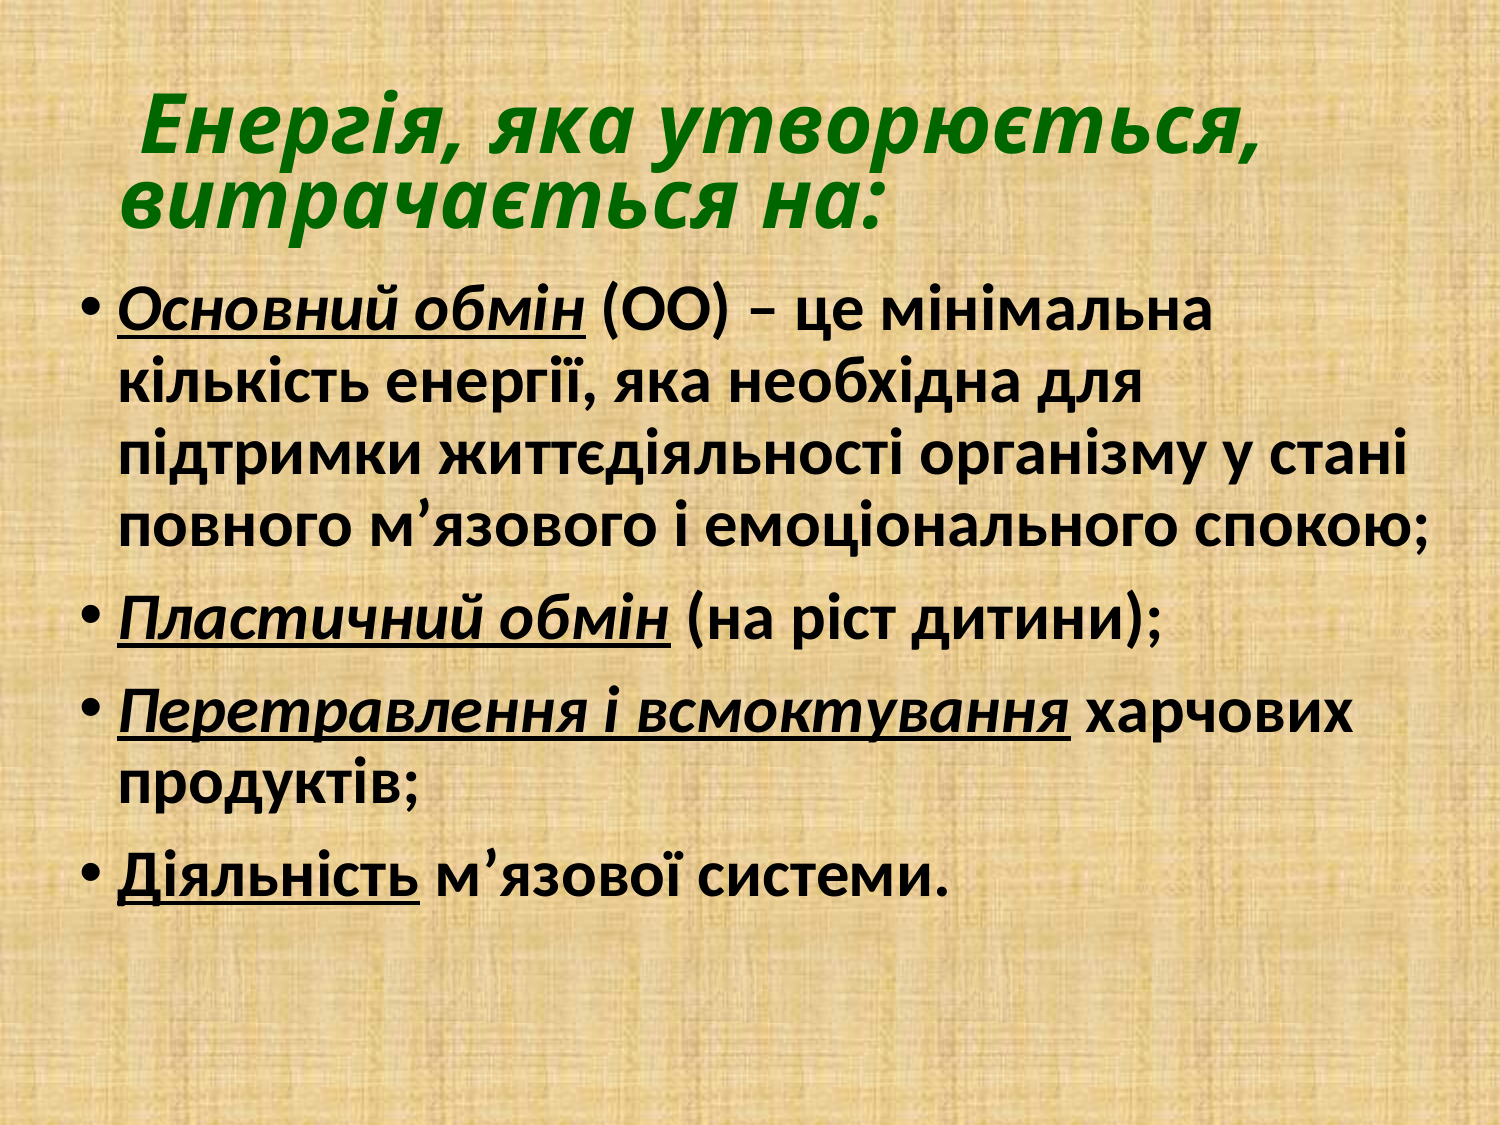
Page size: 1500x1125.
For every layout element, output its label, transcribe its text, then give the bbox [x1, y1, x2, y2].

list Основний обмін (ОО) – це мінімальна кількість енергії, яка необхідна для підтримки життєдіяльності організму у стані повного м’язового і емоціонального спокою; Пластичний обмін (на ріст дитини); Перетравлення і всмоктування харчових продуктів; Діяльність м’язової системи. [64, 265, 1466, 1010]
title Енергія, яка утворюється, витрачається на: [102, 59, 1398, 265]
picture [0, 0, 1500, 1125]
